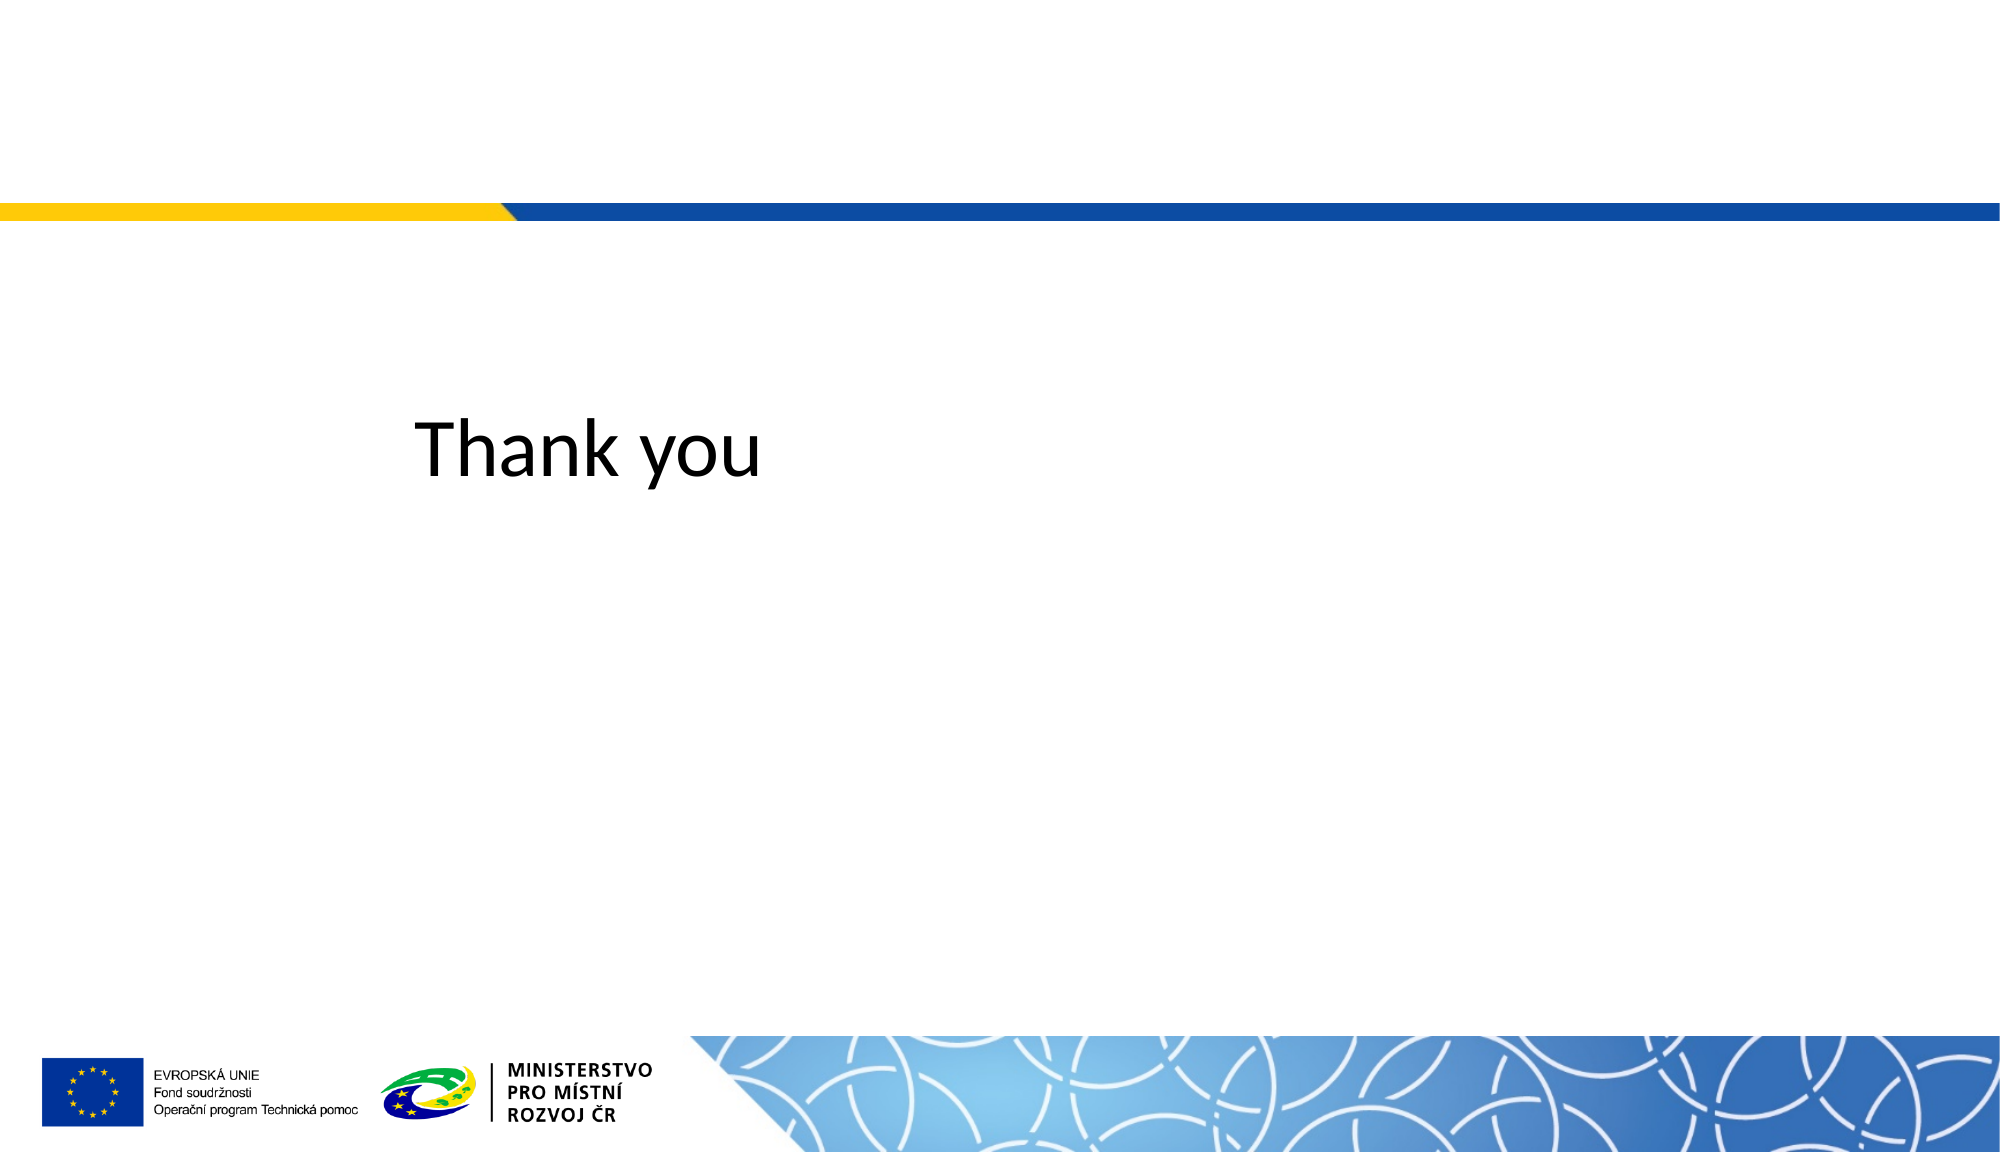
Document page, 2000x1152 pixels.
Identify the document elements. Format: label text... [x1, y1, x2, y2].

picture [680, 1036, 2000, 1152]
picture [0, 203, 2000, 221]
picture [19, 1035, 674, 1149]
list Thank you [99, 268, 1900, 1029]
